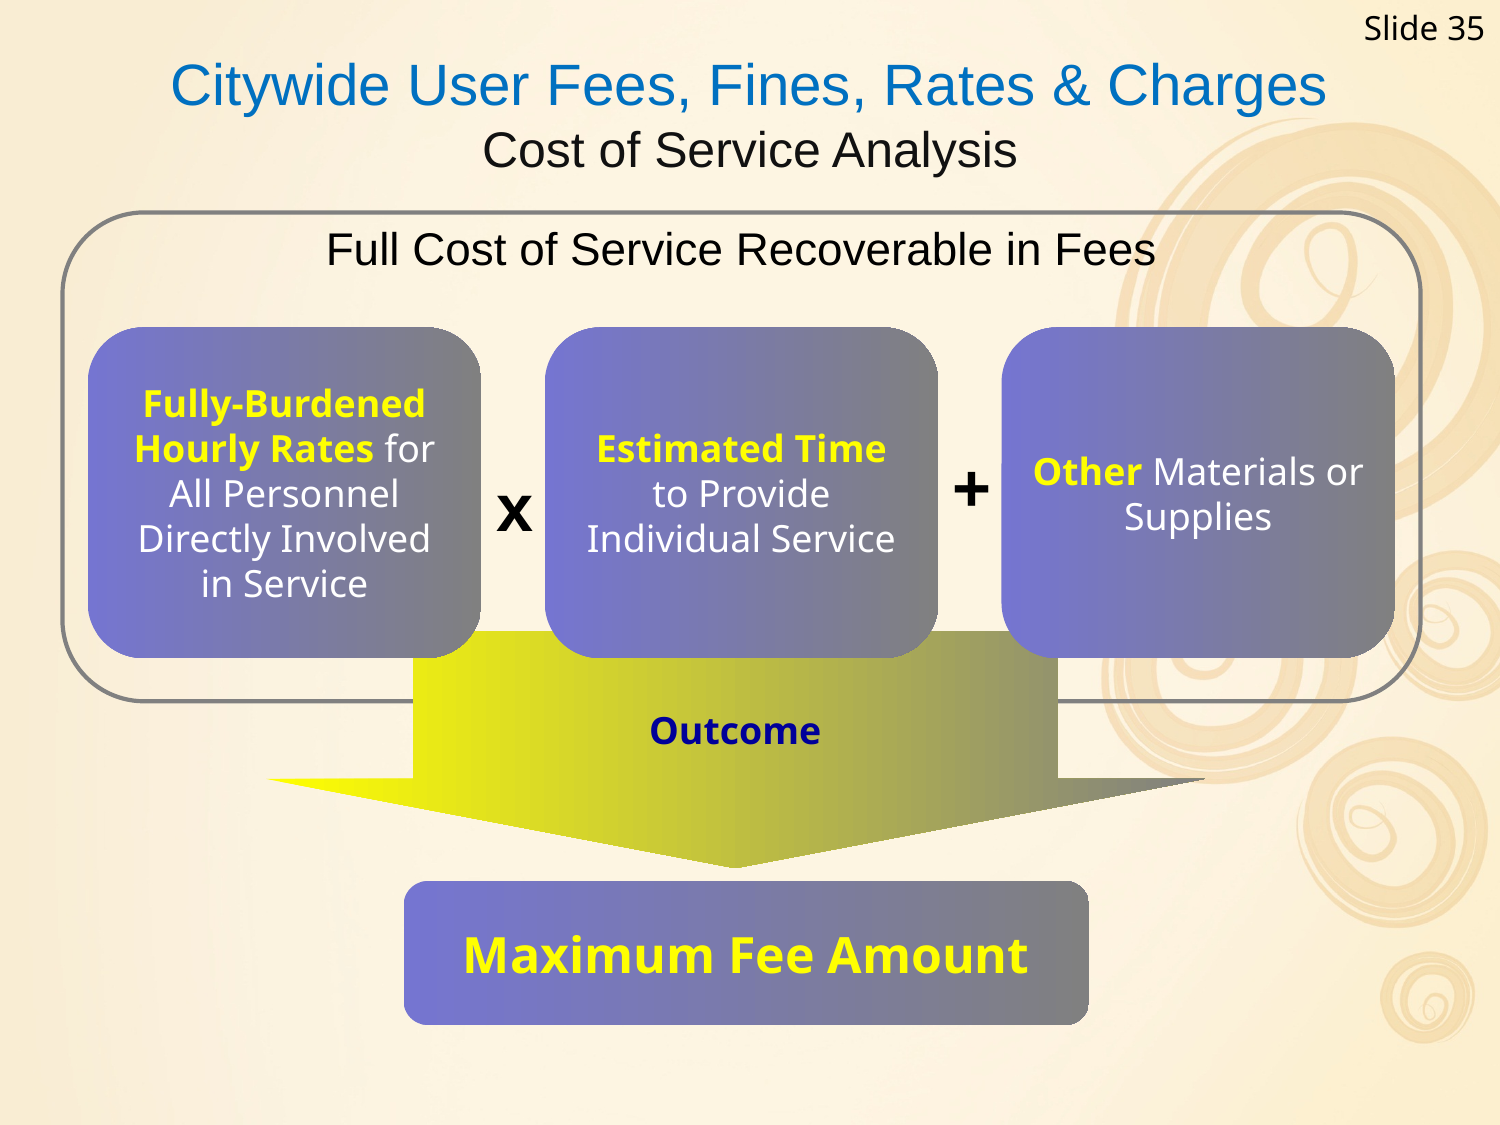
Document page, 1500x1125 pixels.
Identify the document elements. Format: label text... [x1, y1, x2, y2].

title Citywide User Fees, Fines, Rates & Charges Cost of Service Analysis [50, 50, 1450, 175]
picture [0, 0, 1500, 1125]
text_box Slide 35 [1149, 0, 1500, 75]
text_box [62, 212, 1421, 1026]
